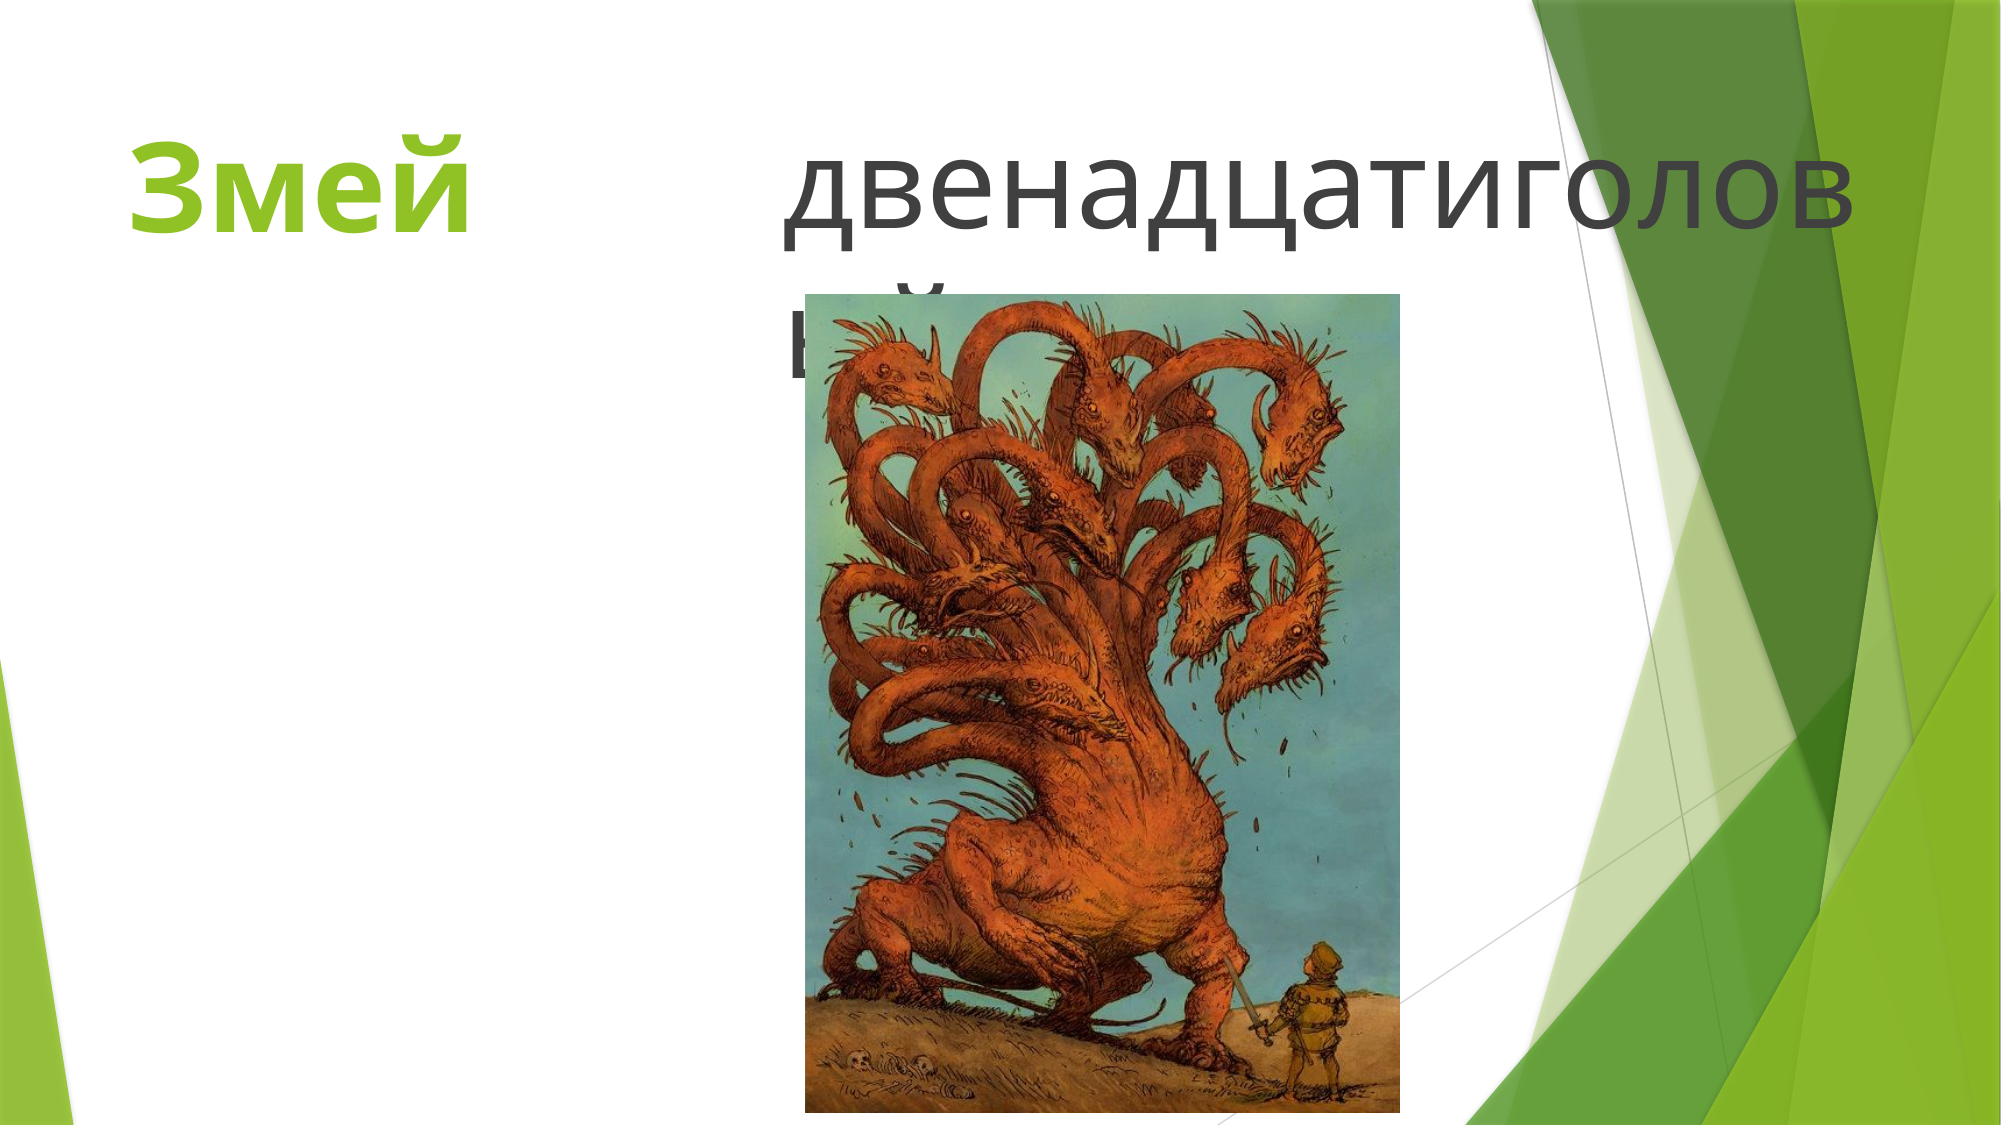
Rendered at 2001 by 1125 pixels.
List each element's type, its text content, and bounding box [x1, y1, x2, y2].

list двенадцатиголовый [767, 95, 1963, 422]
title Змей [111, 99, 767, 317]
picture [804, 293, 1400, 1113]
